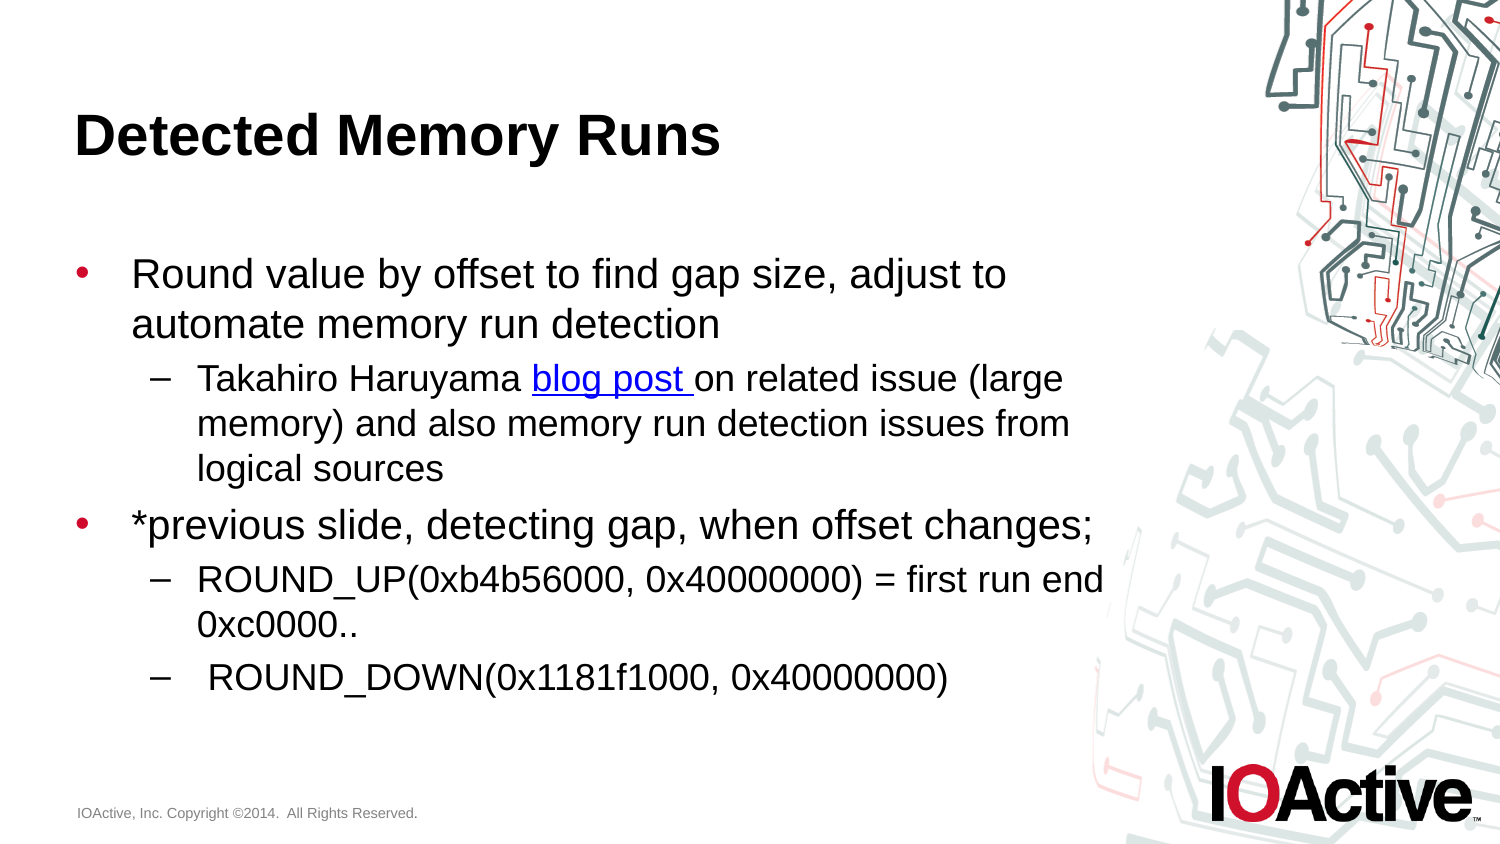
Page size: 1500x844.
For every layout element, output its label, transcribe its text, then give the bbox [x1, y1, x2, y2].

title Detected Memory Runs [74, 96, 1213, 238]
list Round value by offset to find gap size, adjust to automate memory run detection Takahiro Haruyama blog post on related issue (large memory) and also memory run detection issues from logical sources *previous slide, detecting gap, when offset changes; ROUND_UP(0xb4b56000, 0x40000000) = first run end 0xc0000.. ROUND_DOWN(0x1181f1000, 0x40000000) [75, 246, 1155, 669]
picture [0, 0, 1500, 844]
